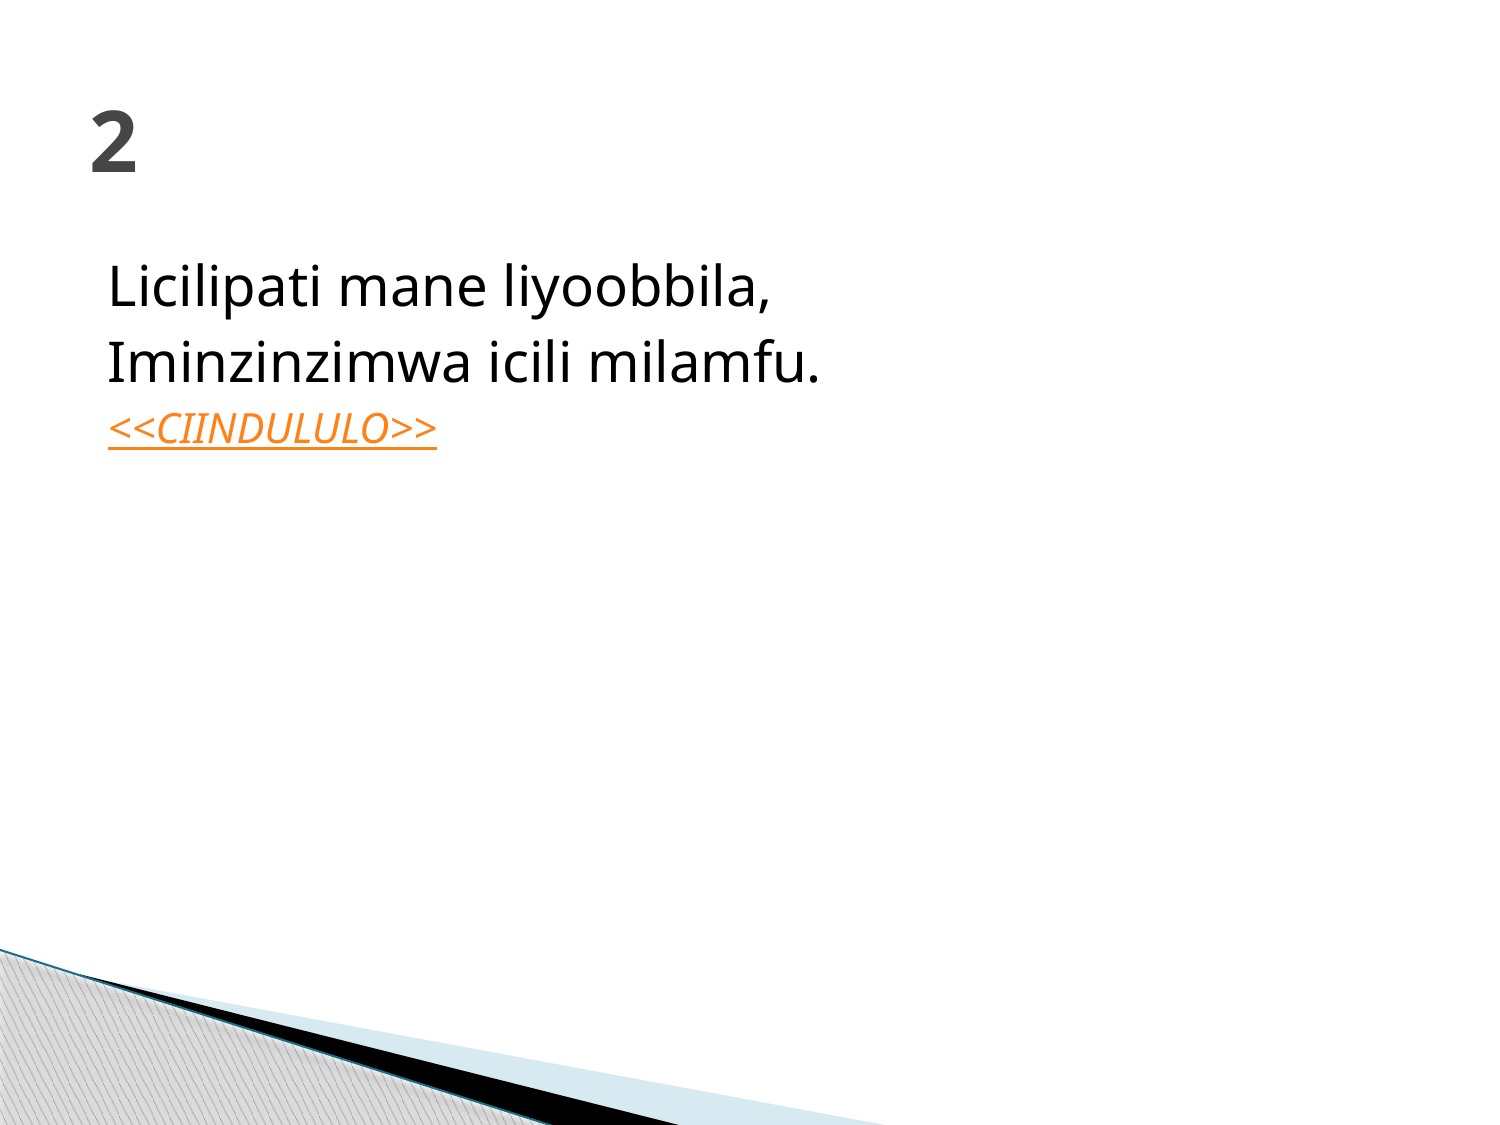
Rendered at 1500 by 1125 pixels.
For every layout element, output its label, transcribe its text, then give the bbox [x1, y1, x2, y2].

title 2 [75, 45, 1425, 233]
list Licilipati mane liyoobbila, Iminzinzimwa icili milamfu. <<CIINDULULO>> [75, 243, 1425, 986]
